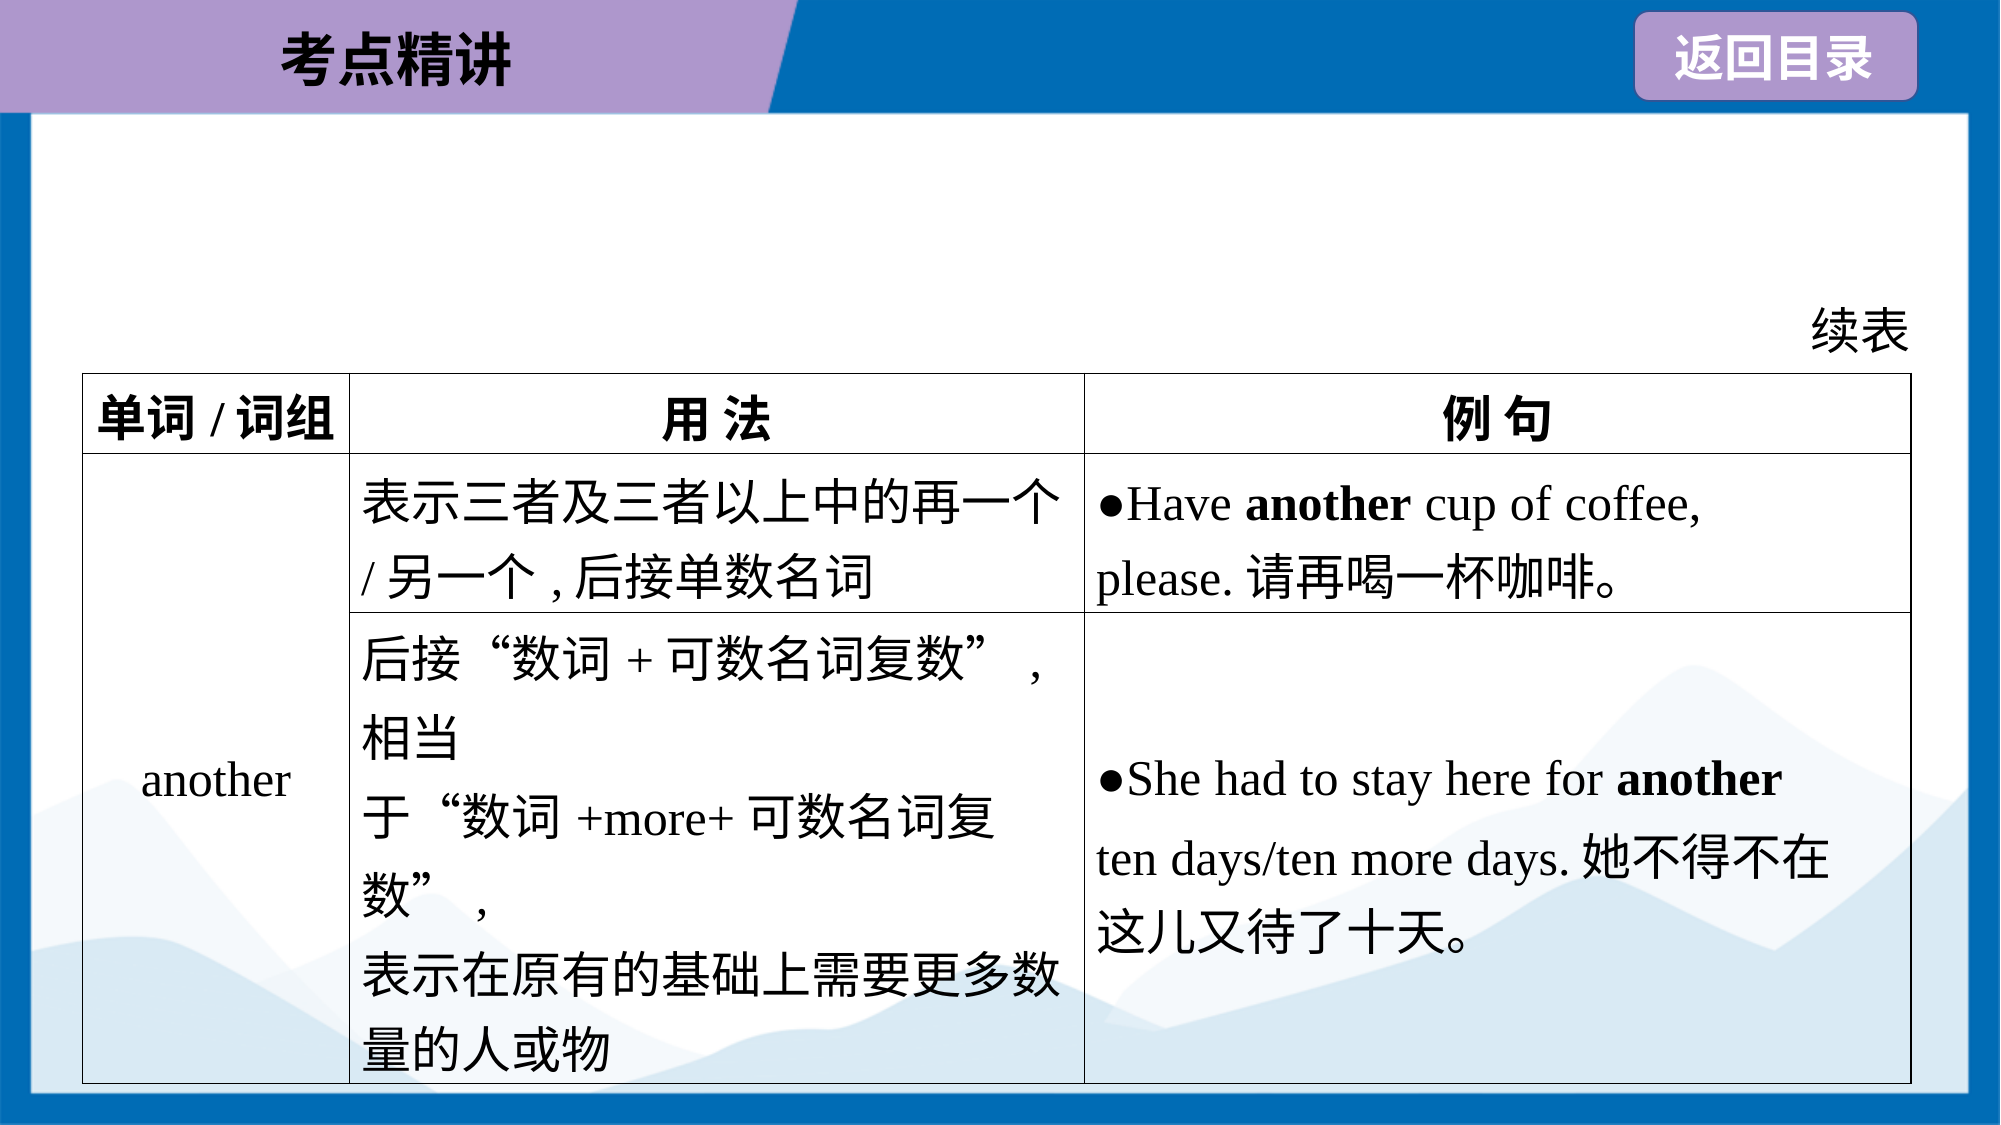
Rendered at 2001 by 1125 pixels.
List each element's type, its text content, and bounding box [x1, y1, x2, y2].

table_header 用 法 [350, 374, 1084, 453]
picture [0, 0, 2000, 1125]
table_cell 表示三者及三者以上中的再一个 /另一个,后接单数名词 [350, 454, 1084, 612]
text_box 续表 [1810, 272, 1911, 360]
table_header 单词/词组 [83, 374, 349, 453]
table_cell 后接“数词+可数名词复数”,相当 于“数词+more+可数名词复数”, 表示在原有的基础上需要更多数 量的人或物 [350, 613, 1084, 1083]
table_cell ●Have another cup of coffee, please.请再喝一杯咖啡。 [1085, 454, 1910, 612]
table_cell ●She had to stay here for another ten days/ten more days.她不得不在 这儿又待了十天。 [1085, 613, 1910, 1083]
table_cell another [83, 454, 349, 1083]
table_header 例 句 [1085, 374, 1910, 453]
